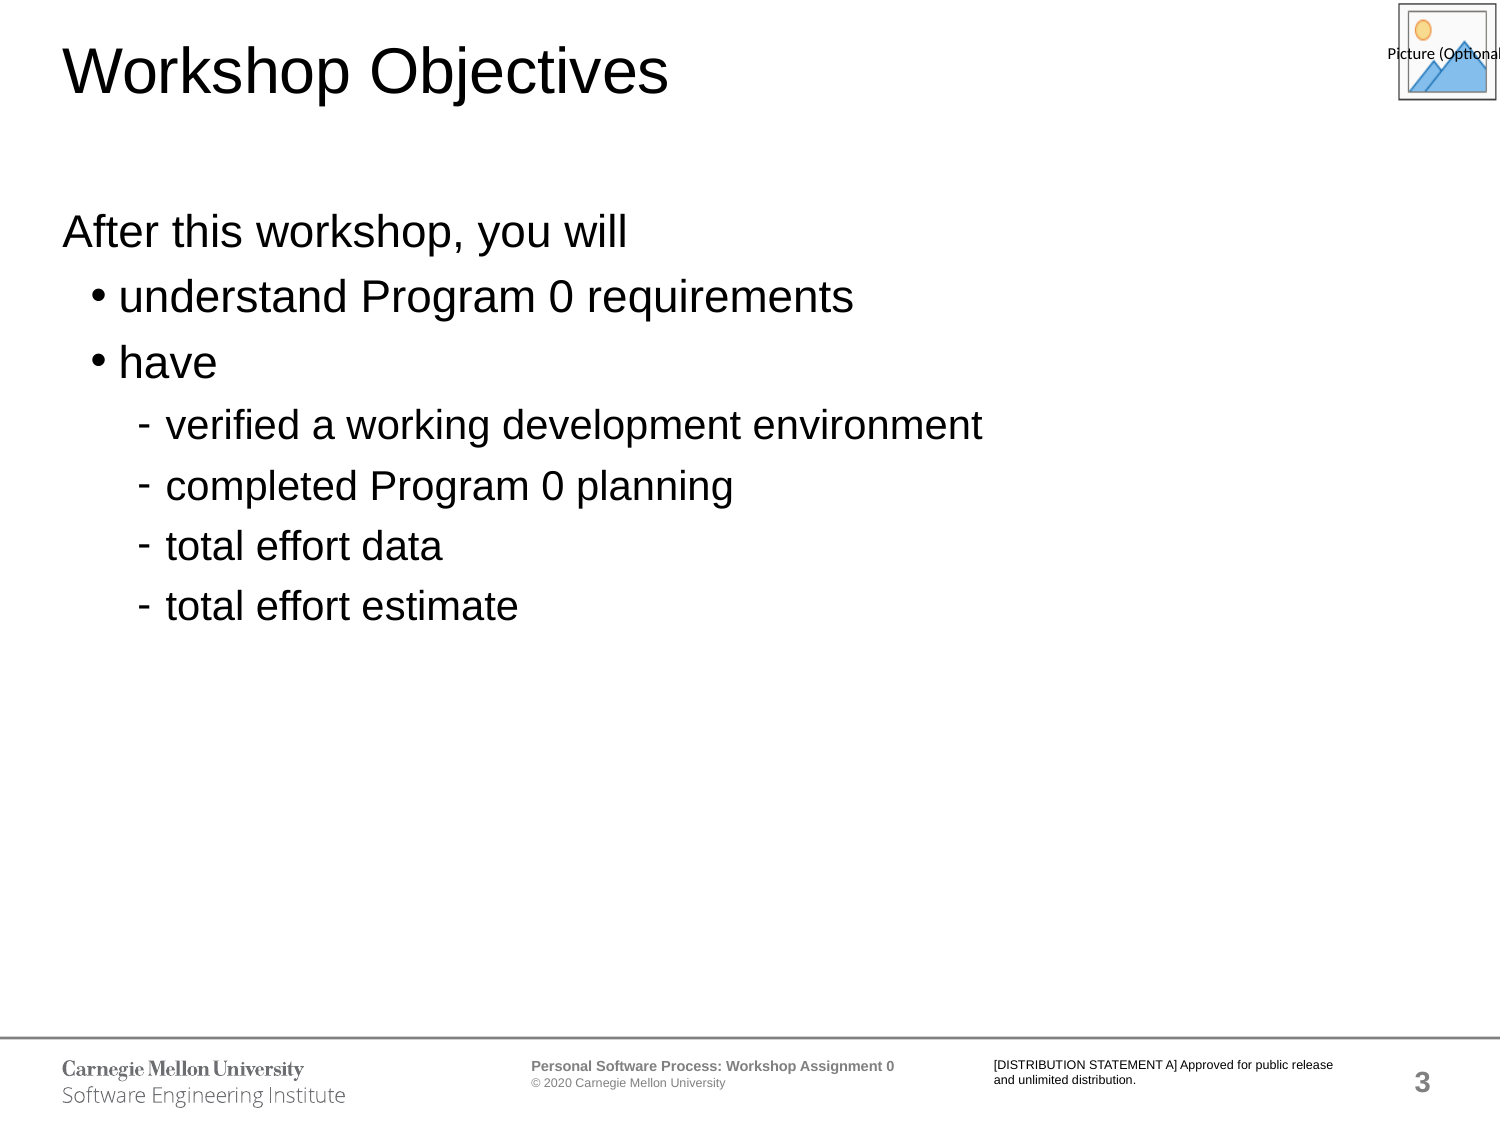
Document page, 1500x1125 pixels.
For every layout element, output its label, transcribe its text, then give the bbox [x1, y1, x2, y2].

title Workshop Objectives [62, 37, 1338, 182]
picture [1394, 0, 1500, 105]
list After this workshop, you will understand Program 0 requirements have verified a working development environment completed Program 0 planning total effort data total effort estimate [62, 201, 1431, 1000]
